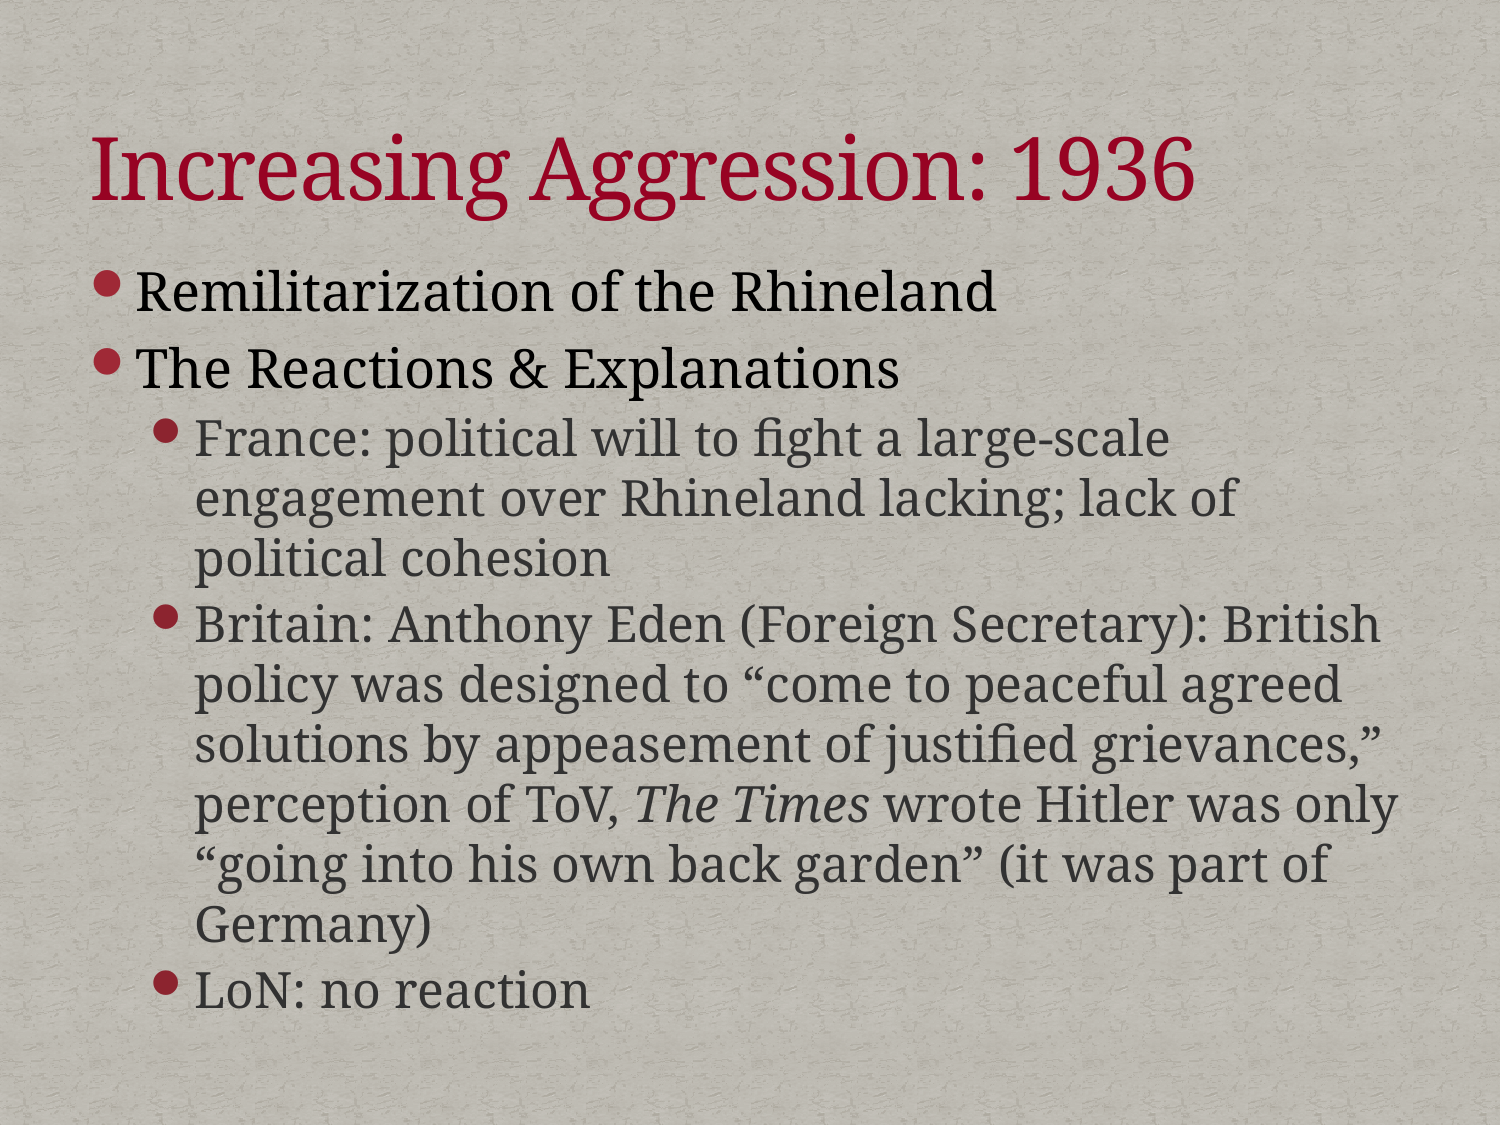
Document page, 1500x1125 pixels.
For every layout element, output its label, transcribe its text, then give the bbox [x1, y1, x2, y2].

title Increasing Aggression: 1936 [74, 24, 1425, 225]
list Remilitarization of the Rhineland The Reactions & Explanations France: political will to fight a large-scale engagement over Rhineland lacking; lack of political cohesion Britain: Anthony Eden (Foreign Secretary): British policy was designed to “come to peaceful agreed solutions by appeasement of justified grievances,” perception of ToV, The Times wrote Hitler was only “going into his own back garden” (it was part of Germany) LoN: no reaction [75, 249, 1425, 1000]
